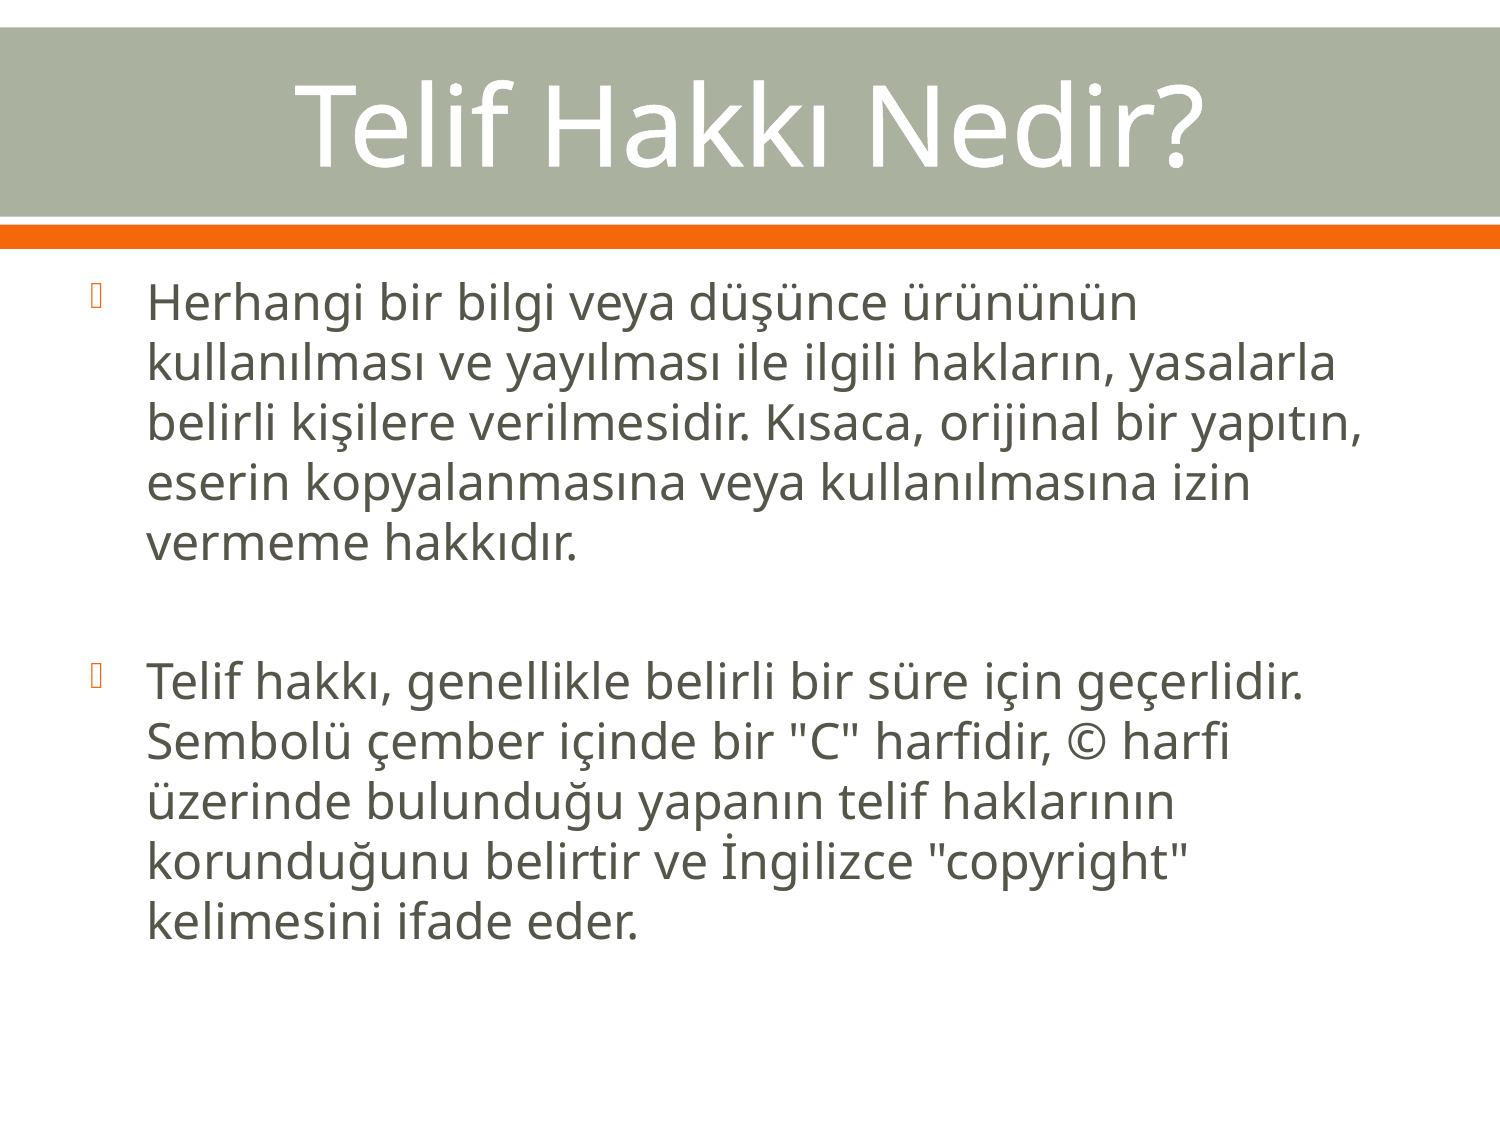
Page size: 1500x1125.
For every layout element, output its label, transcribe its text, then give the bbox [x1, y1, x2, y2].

title Telif Hakkı Nedir? [75, 29, 1425, 213]
list Herhangi bir bilgi veya düşünce ürününün kullanılması ve yayılması ile ilgili hakların, yasalarla belirli kişilere verilmesidir. Kısaca, orijinal bir yapıtın, eserin kopyalanmasına veya kullanılmasına izin vermeme hakkıdır. Telif hakkı, genellikle belirli bir süre için geçerlidir. Sembolü çember içinde bir "C" harfidir, © harfi üzerinde bulunduğu yapanın telif haklarının korunduğunu belirtir ve İngilizce "copyright" kelimesini ifade eder. [75, 262, 1425, 1005]
